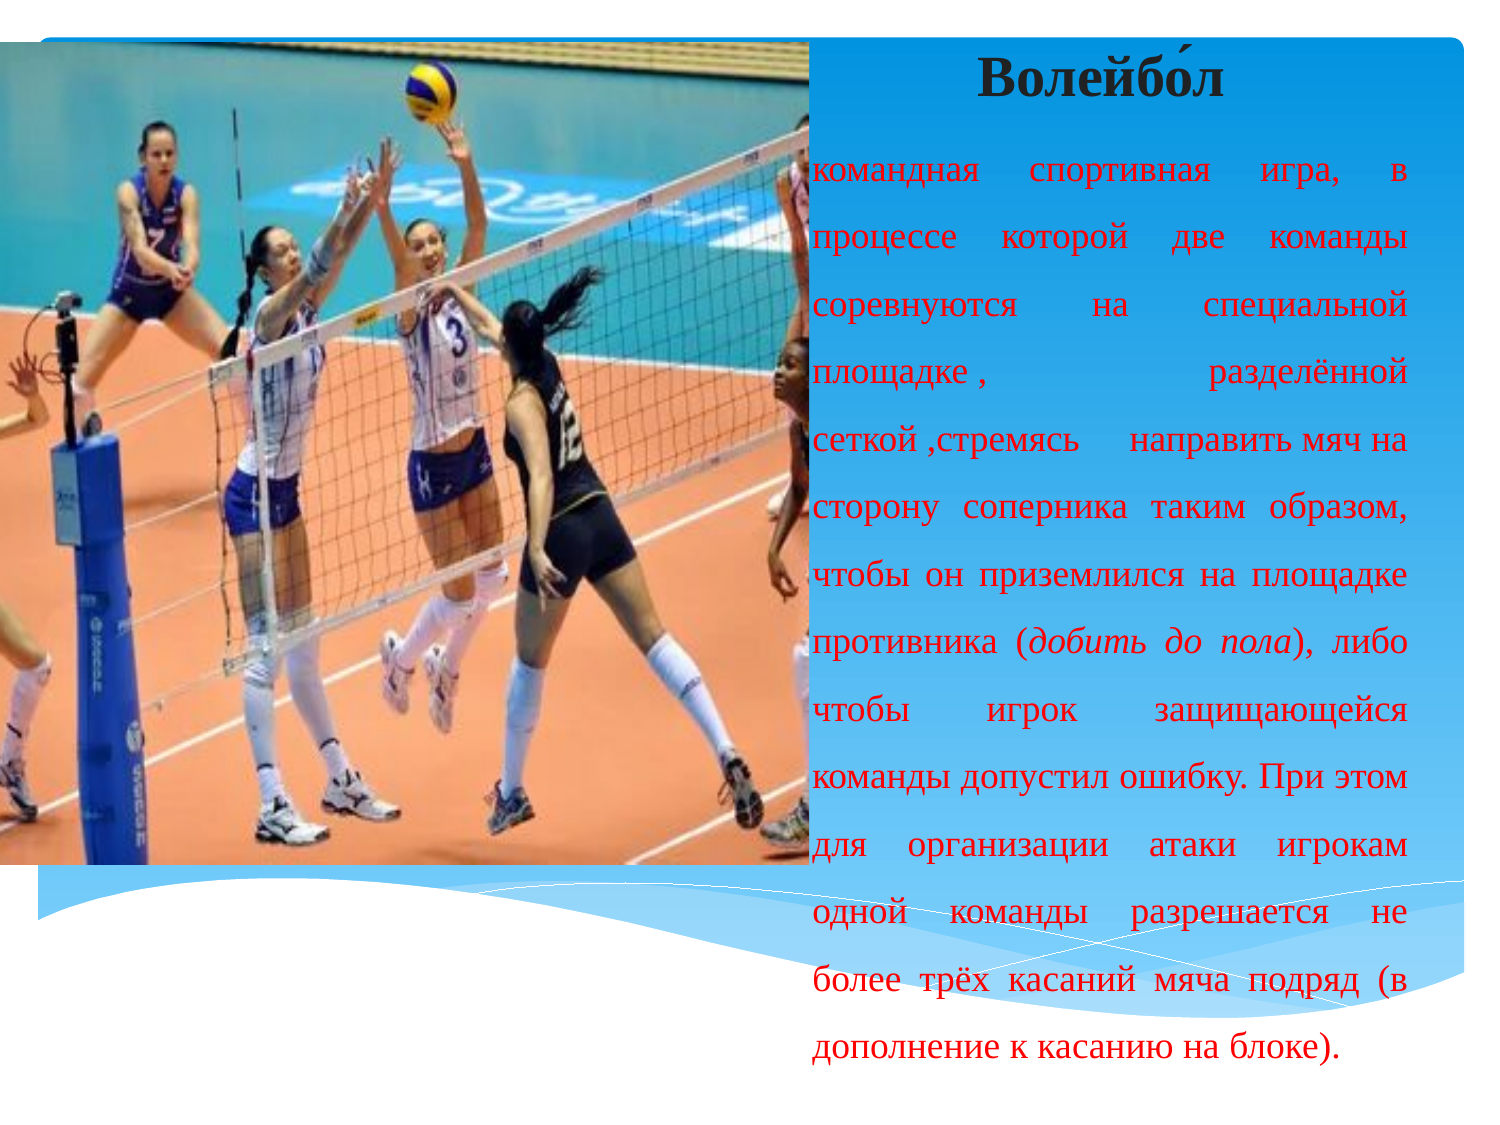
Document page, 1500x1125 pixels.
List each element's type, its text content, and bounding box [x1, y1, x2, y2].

title Волейбо́л [962, 0, 1282, 113]
list командная спортивная игра, в процессе которой две команды соревнуются на специальной площадке , разделённой сеткой ,стремясь направить мяч на сторону соперника таким образом, чтобы он приземлился на площадке противника (добить до пола), либо чтобы игрок защищающейся команды допустил ошибку. При этом для организации атаки игрокам одной команды разрешается не более трёх касаний мяча подряд (в дополнение к касанию на блоке). [797, 113, 1424, 1059]
picture [0, 42, 810, 866]
